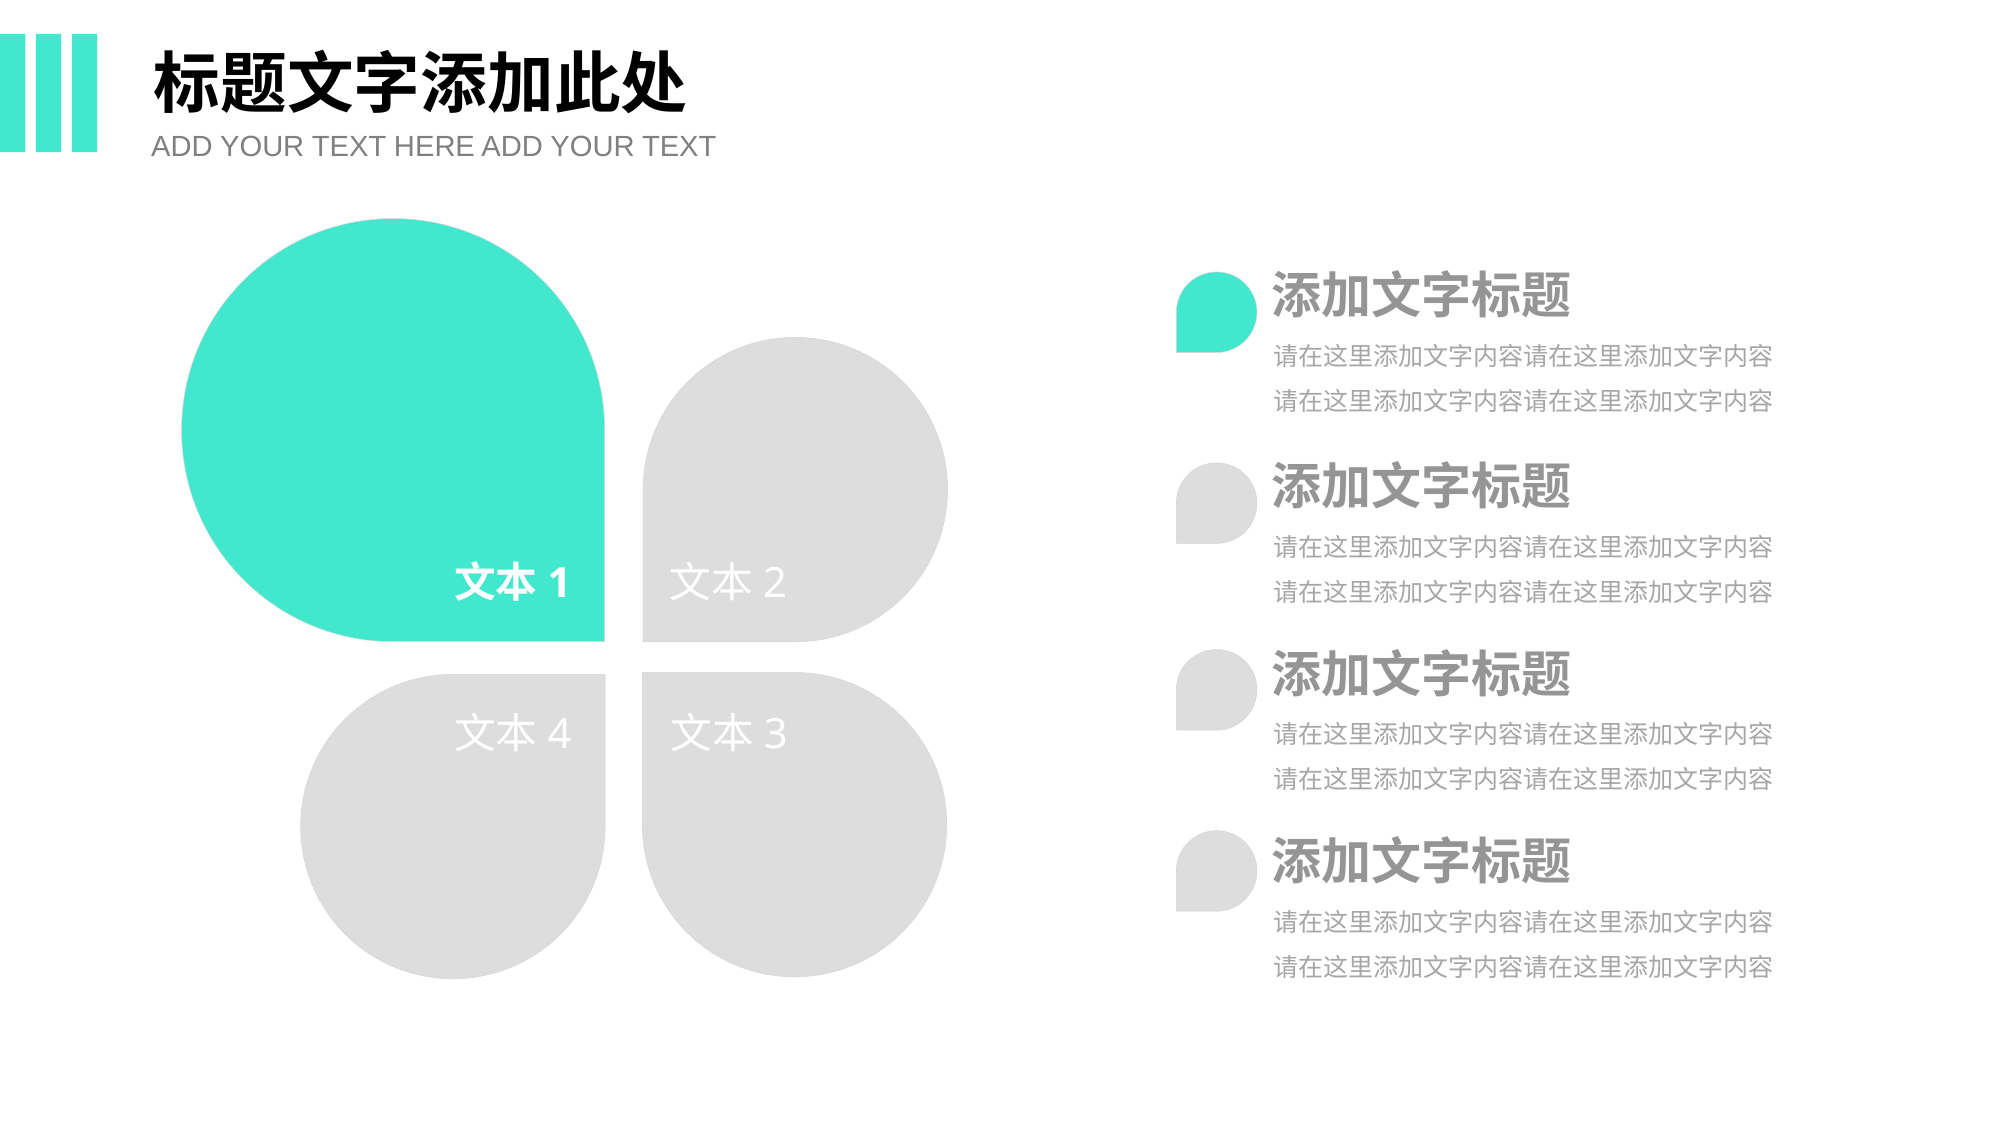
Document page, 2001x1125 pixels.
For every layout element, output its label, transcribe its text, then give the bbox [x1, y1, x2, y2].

text_box 添加文字标题 [1256, 441, 1731, 529]
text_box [1176, 271, 1257, 353]
text_box 请在这里添加文字内容请在这里添加文字内容请在这里添加文字内容请在这里添加文字内容 [1259, 696, 1808, 827]
text_box 请在这里添加文字内容请在这里添加文字内容请在这里添加文字内容请在这里添加文字内容 [1259, 318, 1808, 449]
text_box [1176, 462, 1257, 544]
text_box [643, 337, 948, 642]
text_box [0, 33, 26, 153]
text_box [300, 674, 605, 979]
text_box ADD YOUR TEXT HERE ADD YOUR TEXT [136, 120, 916, 170]
text_box 添加文字标题 [1256, 250, 1731, 338]
text_box 添加文字标题 [1256, 628, 1731, 716]
text_box 标题文字添加此处 [139, 33, 703, 120]
text_box 请在这里添加文字内容请在这里添加文字内容请在这里添加文字内容请在这里添加文字内容 [1259, 884, 1808, 1015]
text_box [642, 672, 947, 977]
text_box 添加文字标题 [1256, 816, 1731, 904]
text_box [35, 33, 62, 153]
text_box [1176, 649, 1257, 731]
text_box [181, 218, 605, 642]
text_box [1176, 830, 1257, 912]
text_box [71, 33, 98, 153]
text_box 请在这里添加文字内容请在这里添加文字内容请在这里添加文字内容请在这里添加文字内容 [1259, 509, 1808, 640]
